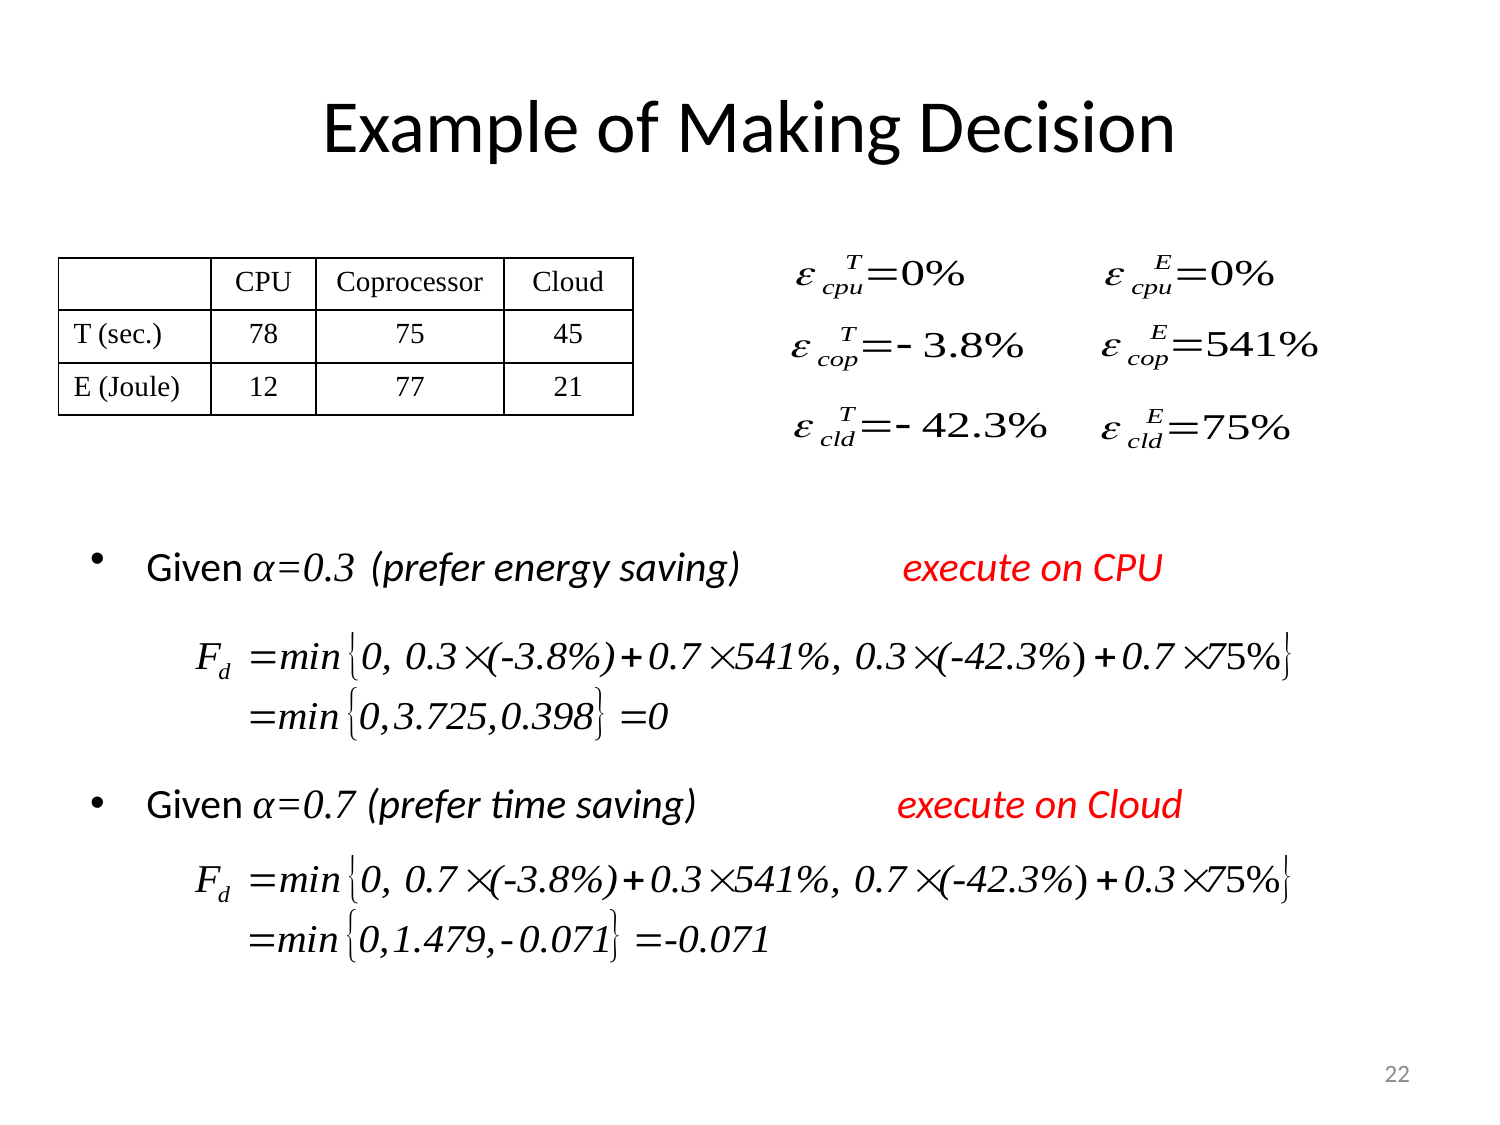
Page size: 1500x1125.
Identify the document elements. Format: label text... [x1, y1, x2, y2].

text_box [187, 632, 1301, 745]
table_header CPU [212, 259, 315, 309]
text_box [786, 245, 976, 307]
slide_number 22 [1074, 1042, 1425, 1103]
table_cell E (Joule) [59, 364, 210, 414]
table_cell T (sec.) [59, 311, 210, 362]
list Given α=0.3 (prefer energy saving) execute on CPU Given α=0.7 (prefer time saving) execute on Cloud [75, 222, 1425, 1005]
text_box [1096, 245, 1285, 307]
table_header [59, 259, 210, 309]
table_cell 75 [317, 311, 503, 362]
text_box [785, 398, 1055, 457]
table_cell 21 [505, 364, 632, 414]
table_header Coprocessor [317, 259, 503, 309]
table_header Cloud [505, 259, 632, 309]
title Example of Making Decision [75, 45, 1425, 200]
table_cell 77 [317, 364, 503, 414]
table_cell 78 [212, 311, 315, 362]
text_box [1092, 399, 1301, 458]
table_cell 12 [212, 364, 315, 414]
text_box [782, 318, 1032, 380]
table_cell 45 [505, 311, 632, 362]
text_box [1092, 316, 1330, 378]
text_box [187, 855, 1300, 968]
